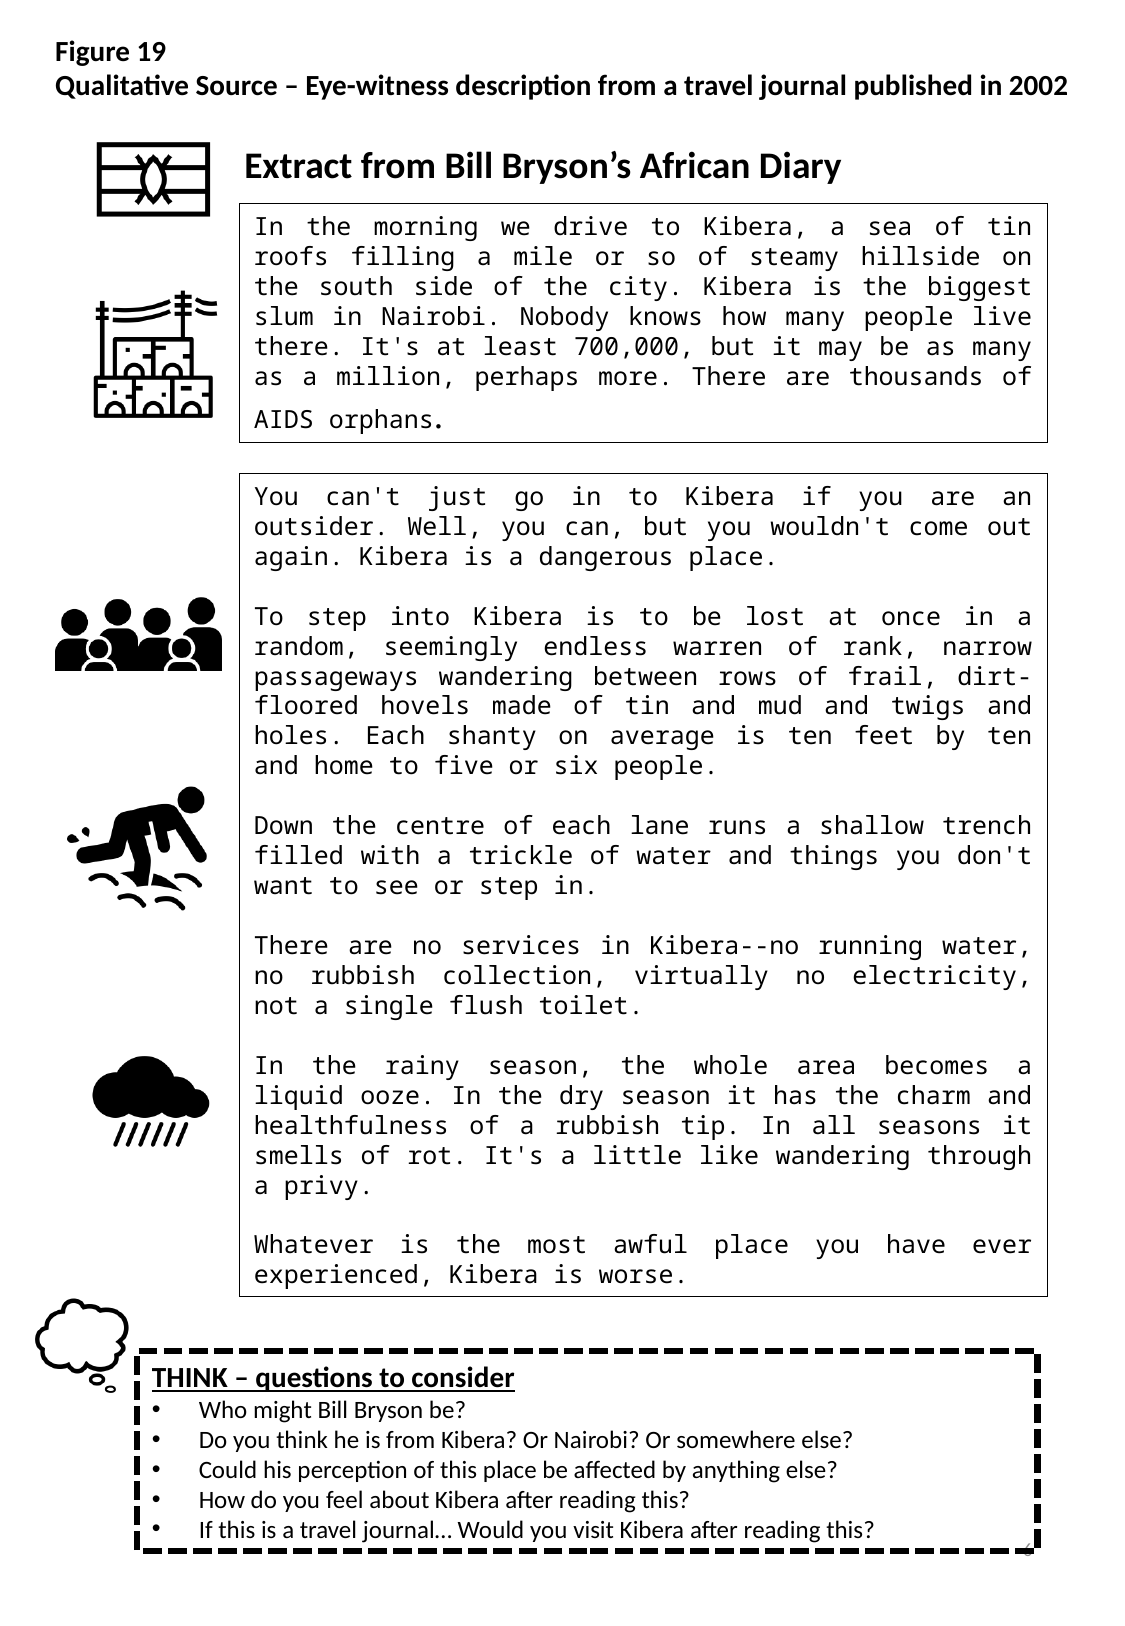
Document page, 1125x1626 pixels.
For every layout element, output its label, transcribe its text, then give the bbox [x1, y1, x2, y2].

picture [69, 95, 237, 263]
picture [85, 286, 221, 422]
text_box Extract from Bill Bryson’s African Diary [237, 133, 1028, 194]
text_box You can't just go in to Kibera if you are an outsider. Well, you can, but you wouldn't come out again. Kibera is a dangerous place. To step into Kibera is to be lost at once in a random, seemingly endless warren of rank, narrow passageways wandering between rows of frail, dirt-floored hovels made of tin and mud and twigs and holes. Each shanty on average is ten feet by ten and home to five or six people. Down the centre of each lane runs a shallow trench filled with a trickle of water and things you don't want to see or step in. There are no services in Kibera--no running water, no rubbish collection, virtually no electricity, not a single flush toilet. In the rainy season, the whole area becomes a liquid ooze. In the dry season it has the charm and healthfulness of a rubbish tip. In all seasons it smells of rot. It's a little like wandering through a privy. Whatever is the most awful place you have ever experienced, Kibera is worse. [239, 473, 1048, 1297]
picture [25, 1289, 138, 1402]
slide_number 6 [794, 1506, 1048, 1593]
text_box THINK – questions to consider Who might Bill Bryson be? Do you think he is from Kibera? Or Nairobi? Or somewhere else? Could his perception of this place be affected by anything else? How do you feel about Kibera after reading this? If this is a travel journal… Would you visit Kibera after reading this? [137, 1351, 1038, 1551]
picture [67, 773, 207, 913]
text_box Figure 19 Qualitative Source – Eye-witness description from a travel journal published in 2002 [40, 24, 1097, 110]
picture [55, 586, 222, 671]
text_box In the morning we drive to Kibera, a sea of tin roofs filling a mile or so of steamy hillside on the south side of the city. Kibera is the biggest slum in Nairobi. Nobody knows how many people live there. It's at least 700,000, but it may be as many as a million, perhaps more. There are thousands of AIDS orphans. [239, 203, 1048, 443]
picture [84, 1035, 217, 1167]
